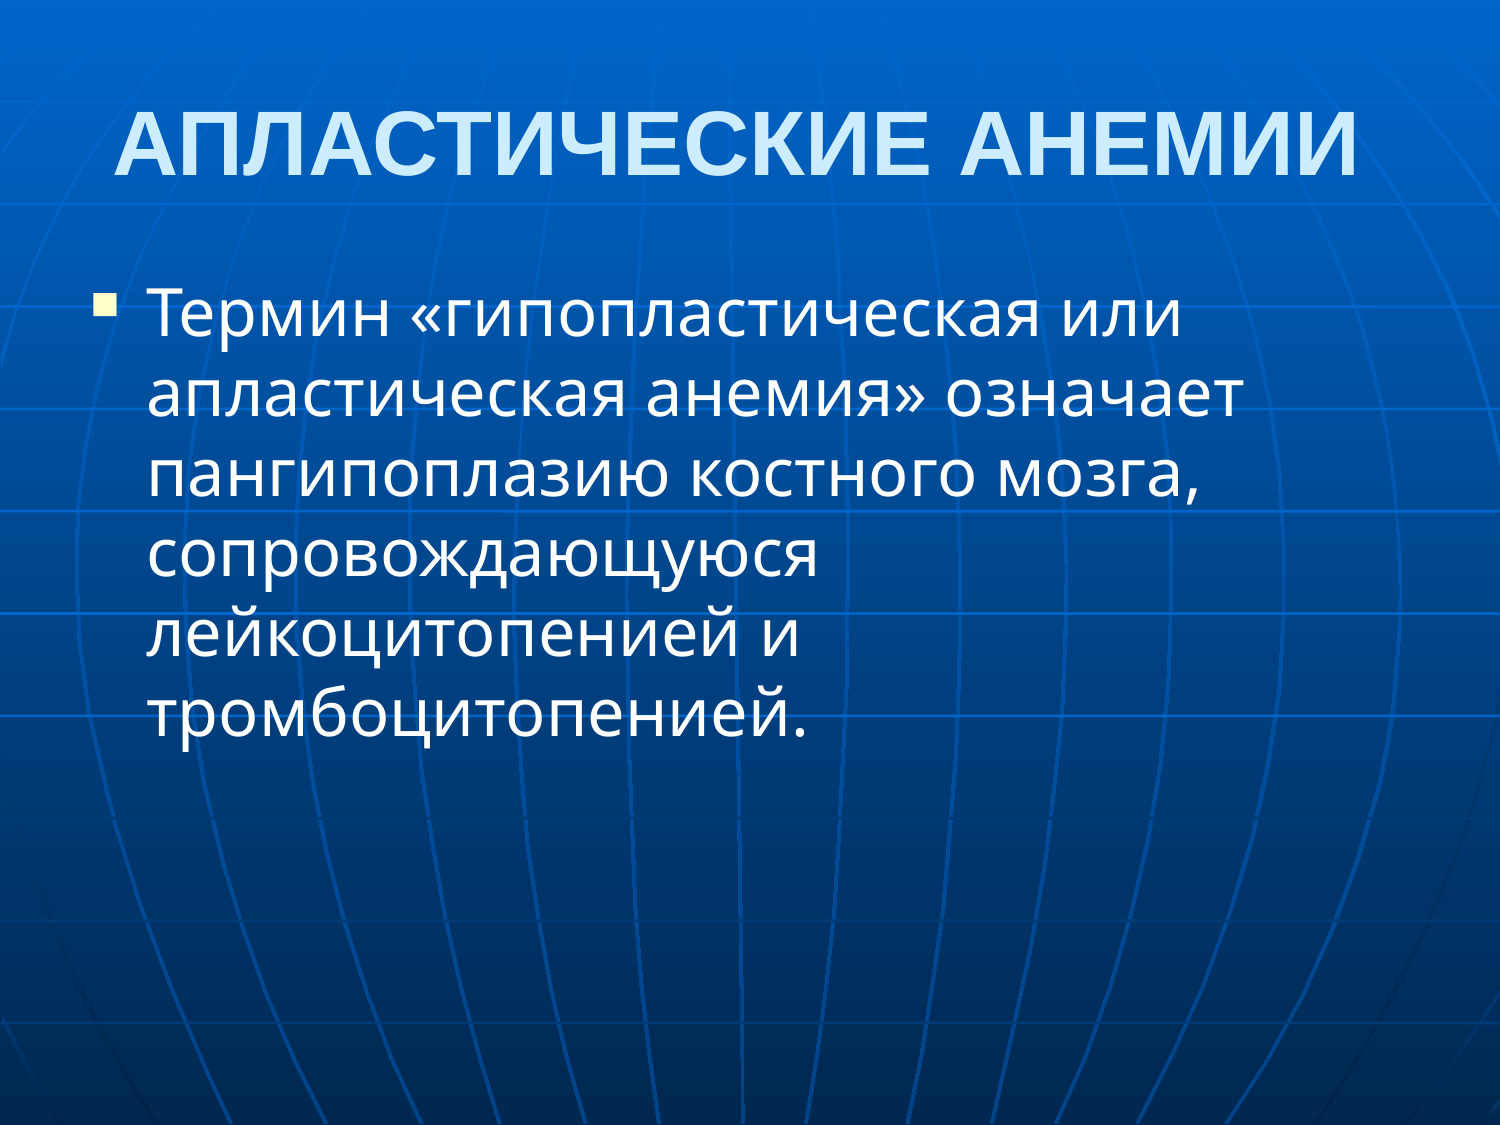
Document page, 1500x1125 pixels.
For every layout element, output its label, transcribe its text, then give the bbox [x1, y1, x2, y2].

title АПЛАСТИЧЕСКИЕ АНЕМИИ [74, 45, 1426, 233]
list Термин «гипопластическая или апластическая анемия» означает пангипоплазию костного мозга, сопровождающуюся лейкоцитопенией и тромбоцитопенией. [74, 262, 1426, 1006]
